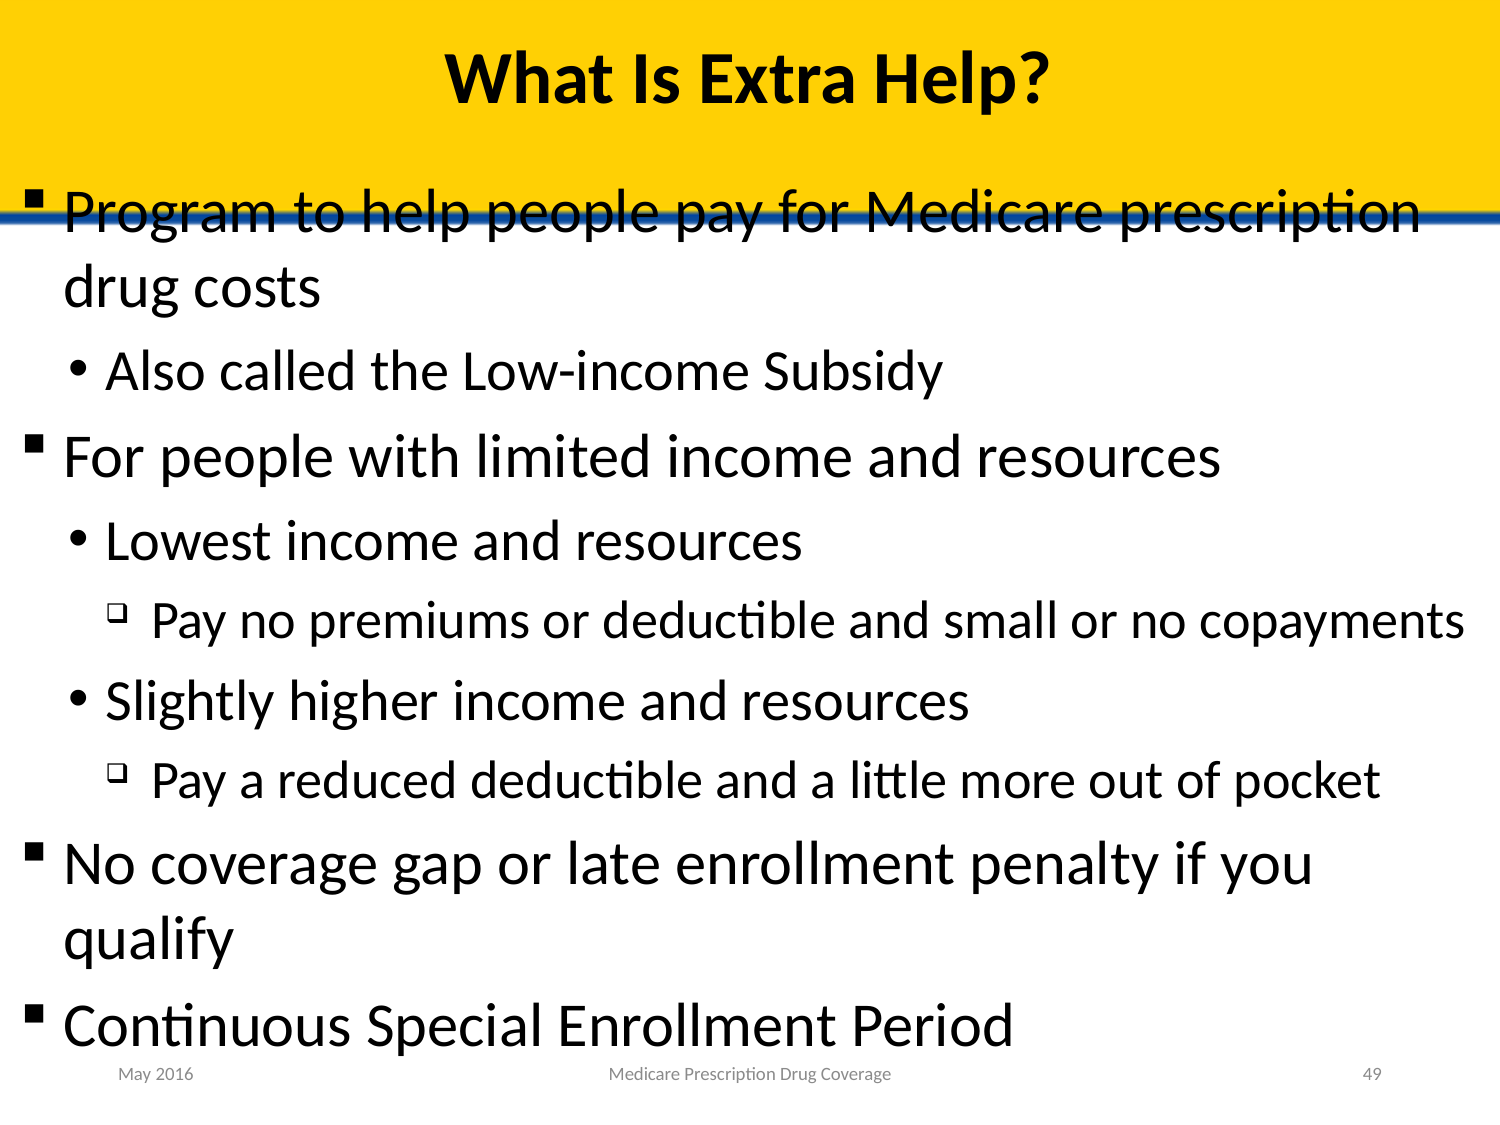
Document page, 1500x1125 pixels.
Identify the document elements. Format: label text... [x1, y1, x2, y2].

slide_number 49 [1059, 1042, 1397, 1103]
picture [0, 157, 1500, 1125]
list Program to help people pay for Medicare prescription drug costs Also called the Low-income Subsidy For people with limited income and resources Lowest income and resources Pay no premiums or deductible and small or no copayments Slightly higher income and resources Pay a reduced deductible and a little more out of pocket No coverage gap or late enrollment penalty if you qualify Continuous Special Enrollment Period [4, 162, 1500, 992]
footer Medicare Prescription Drug Coverage [496, 1042, 1004, 1103]
title What Is Extra Help? [0, 2, 1500, 157]
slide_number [103, 1042, 441, 1103]
